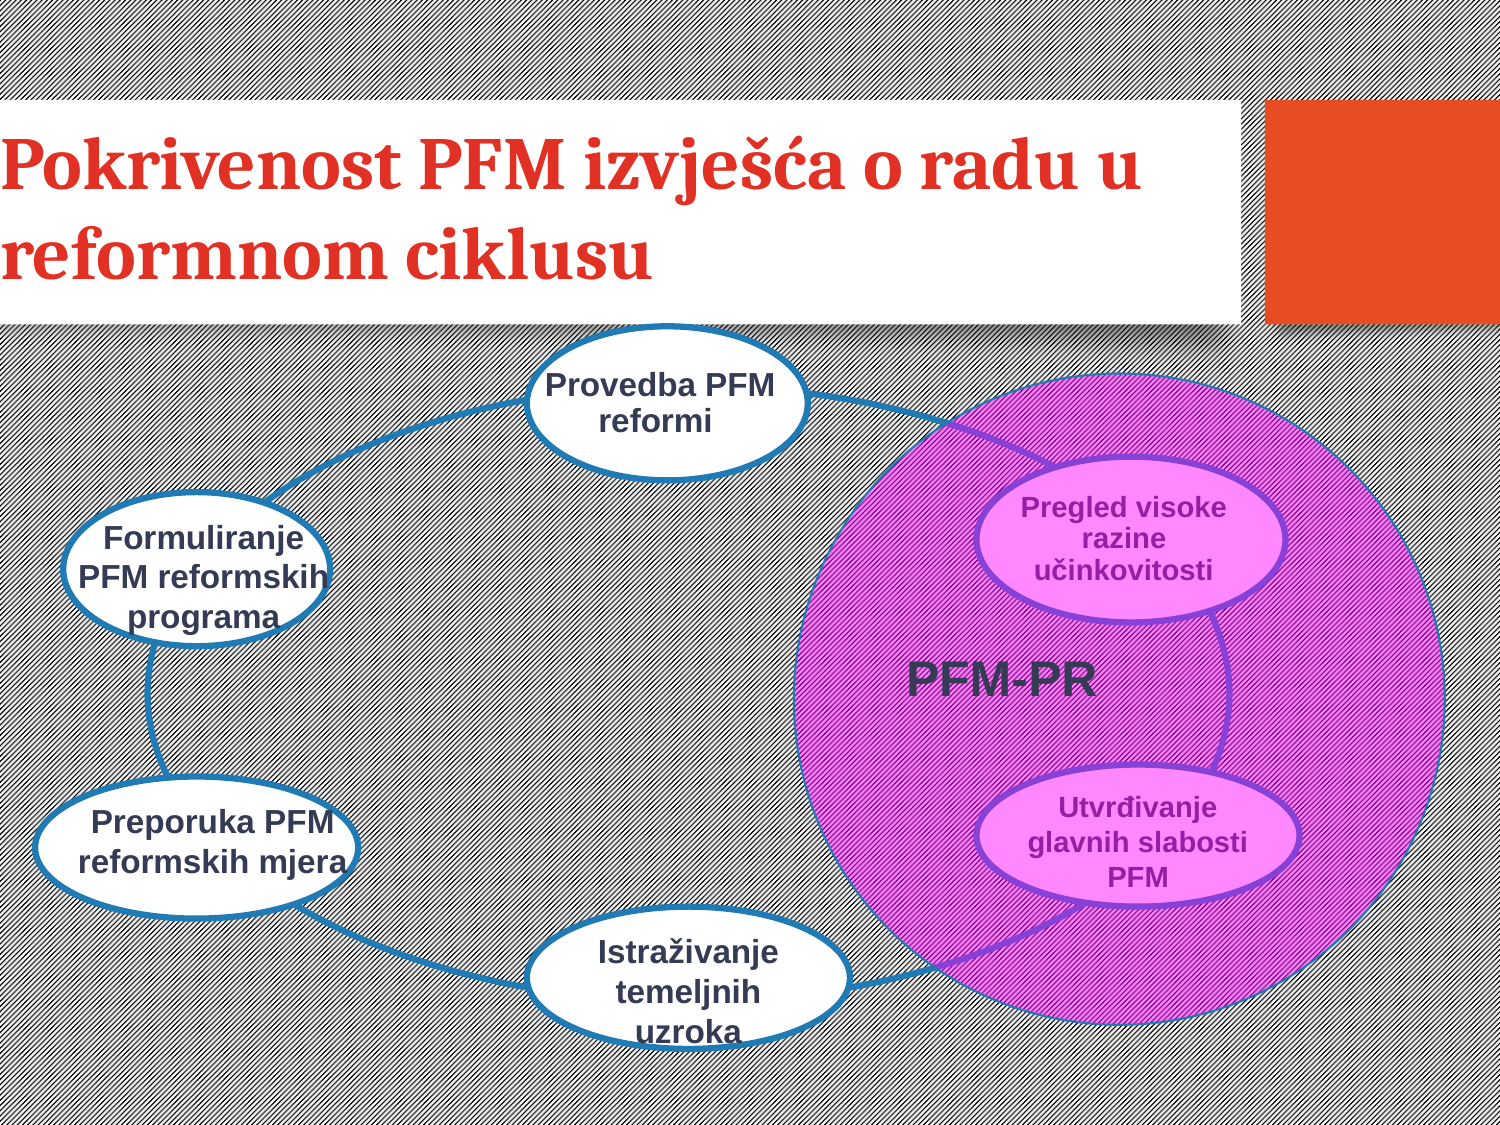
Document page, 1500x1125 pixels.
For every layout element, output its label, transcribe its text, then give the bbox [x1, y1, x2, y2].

text_box Pokrivenost PFM izvješća o radu u reformnom ciklusu [0, 114, 1249, 295]
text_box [34, 326, 1445, 1052]
picture [0, 0, 1500, 269]
text_box [35, 269, 1448, 1038]
picture [0, 325, 1500, 1125]
